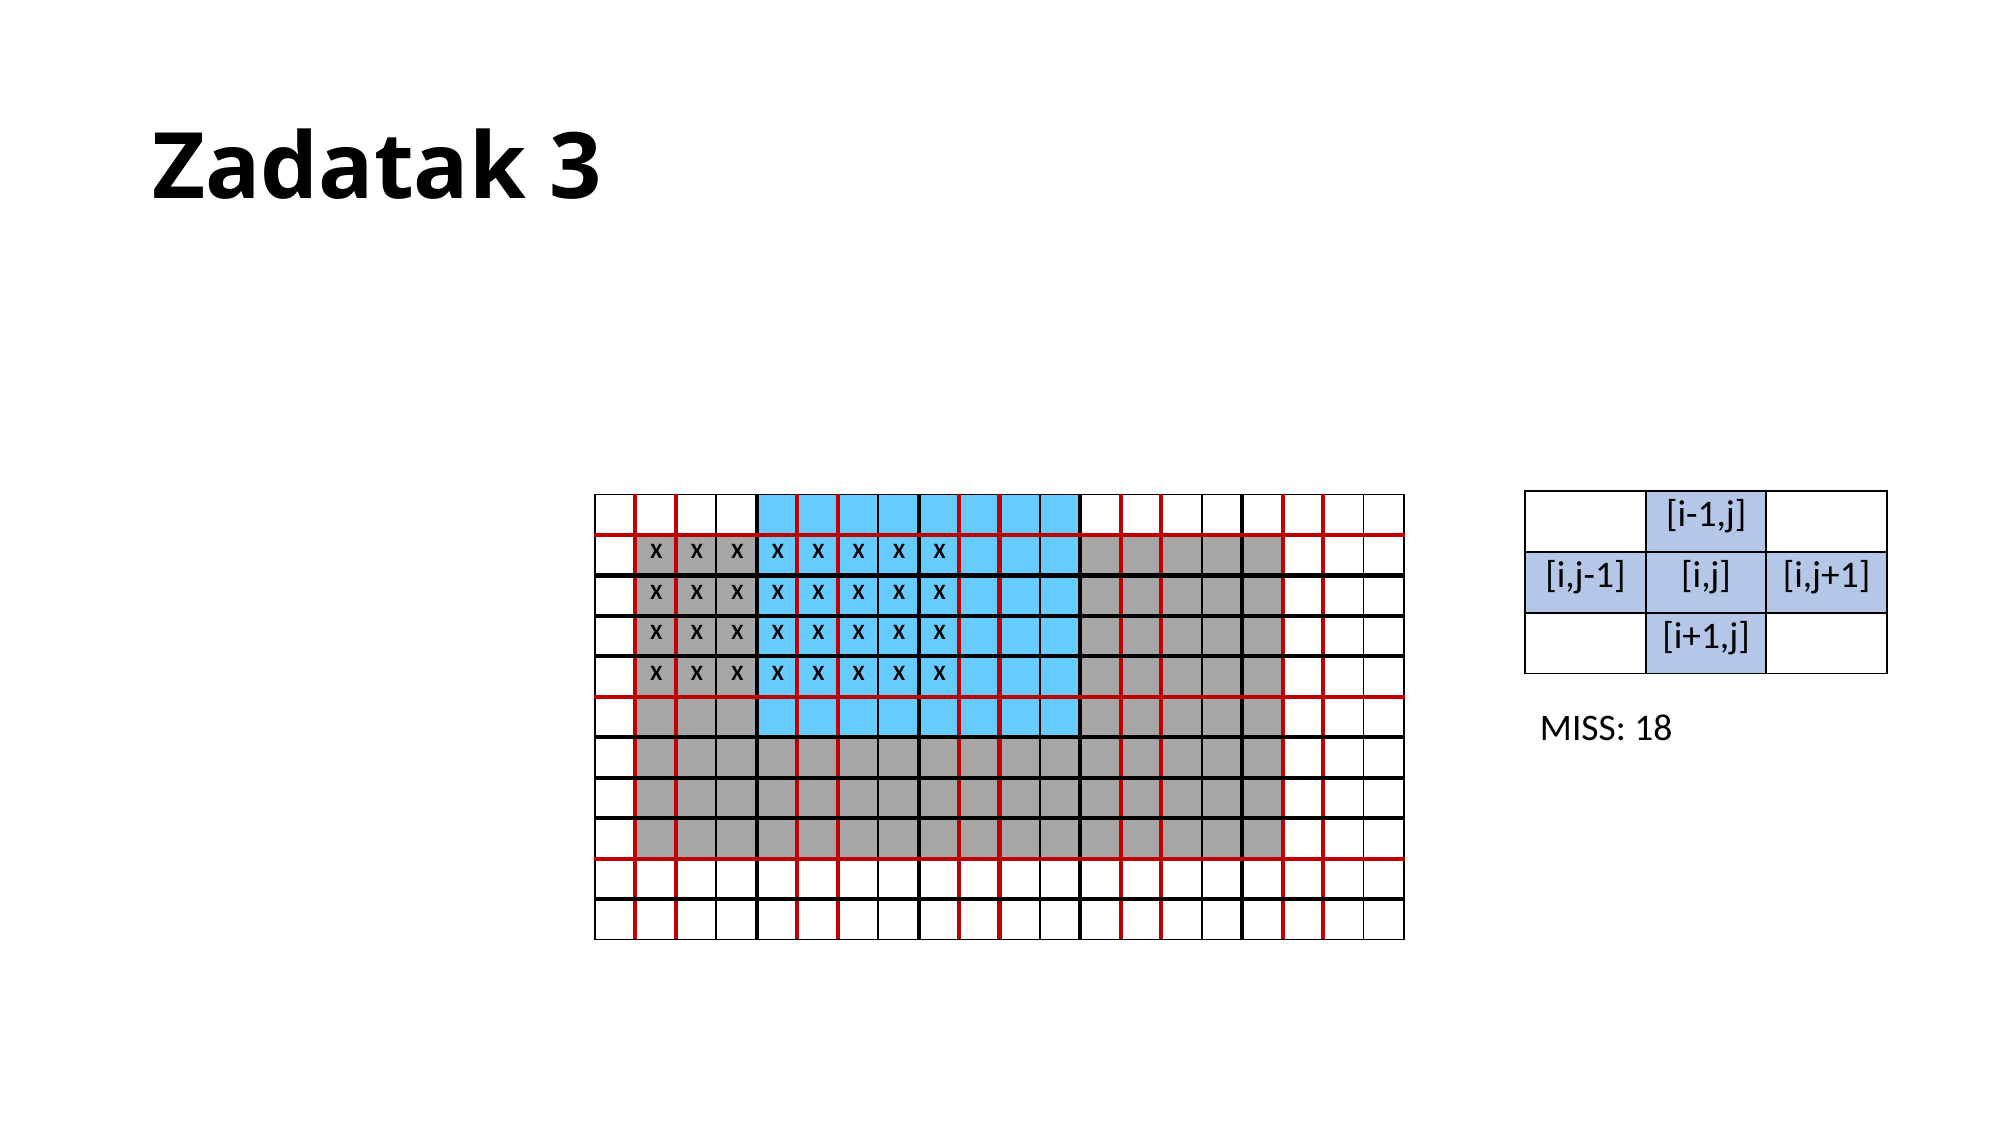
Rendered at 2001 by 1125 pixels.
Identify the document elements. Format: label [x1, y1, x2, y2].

table_cell [1163, 820, 1201, 857]
table_cell [1767, 614, 1886, 673]
table_header [1285, 495, 1321, 533]
table_cell [596, 537, 633, 573]
table_cell [879, 537, 917, 573]
table_cell [1325, 537, 1363, 573]
table_cell [596, 658, 633, 695]
table_cell [1203, 901, 1240, 939]
table_cell [678, 658, 715, 695]
table_cell [678, 618, 715, 654]
table_cell [961, 739, 997, 776]
table_cell [840, 658, 877, 695]
table_cell [1163, 861, 1201, 897]
table_cell [1325, 578, 1363, 614]
table_cell [759, 537, 795, 573]
table_cell [717, 658, 755, 695]
table_header [1325, 495, 1363, 533]
table_cell [1325, 861, 1363, 897]
table_cell [1285, 578, 1321, 614]
table_cell [1123, 658, 1159, 695]
table_cell [1041, 739, 1078, 776]
table_cell [1002, 618, 1039, 654]
table_cell [1163, 658, 1201, 695]
table_header [1767, 492, 1886, 551]
table_cell [1163, 739, 1201, 776]
table_cell [759, 820, 795, 857]
table_cell [1526, 614, 1645, 673]
table_header [759, 495, 795, 533]
table_cell [1123, 537, 1159, 573]
table_cell [961, 780, 997, 816]
table_cell [1364, 780, 1403, 816]
table_header [1203, 495, 1240, 533]
table_cell [799, 537, 836, 573]
table_cell [799, 739, 836, 776]
table_cell [1082, 901, 1119, 939]
table_cell [717, 739, 755, 776]
table_cell [1526, 553, 1645, 612]
table_cell [717, 820, 755, 857]
table_cell [1123, 820, 1159, 857]
table_cell [1325, 618, 1363, 654]
table_header [1082, 495, 1119, 533]
table_cell [759, 901, 795, 939]
table_cell [879, 901, 917, 939]
table_cell [799, 861, 836, 897]
table_cell [879, 658, 917, 695]
table_cell [678, 699, 715, 735]
table_cell [1285, 618, 1321, 654]
table_cell [596, 739, 633, 776]
table_cell [637, 578, 674, 614]
table_cell [1163, 537, 1201, 573]
table_cell [1285, 699, 1321, 735]
table_cell [879, 861, 917, 897]
table_cell [1082, 618, 1119, 654]
table_cell [1364, 739, 1403, 776]
table_cell [1203, 780, 1240, 816]
table_cell [840, 861, 877, 897]
table_cell [1123, 861, 1159, 897]
table_cell [717, 861, 755, 897]
table_cell [637, 699, 674, 735]
table_cell [1002, 699, 1039, 735]
table_cell [879, 820, 917, 857]
table_cell [678, 901, 715, 939]
table_cell [1244, 780, 1281, 816]
table_header [879, 495, 917, 533]
table_cell [1082, 780, 1119, 816]
table_cell [1364, 699, 1403, 735]
table_cell [1364, 618, 1403, 654]
table_cell [759, 658, 795, 695]
table_header [1163, 495, 1201, 533]
table_cell [1123, 578, 1159, 614]
table_cell [1082, 537, 1119, 573]
table_cell [1082, 820, 1119, 857]
table_cell [1123, 739, 1159, 776]
table_cell [1203, 739, 1240, 776]
table_cell [961, 861, 997, 897]
table_cell [1203, 578, 1240, 614]
table_cell [1041, 901, 1078, 939]
table_cell [637, 901, 674, 939]
table_cell [1325, 901, 1363, 939]
table_cell [1244, 820, 1281, 857]
table_cell [1041, 537, 1078, 573]
table_cell [717, 578, 755, 614]
table_cell [921, 699, 957, 735]
table_cell [921, 820, 957, 857]
table_header [1647, 492, 1765, 551]
table_cell [1163, 618, 1201, 654]
table_cell [961, 699, 997, 735]
table_cell [799, 618, 836, 654]
table_cell [840, 739, 877, 776]
table_header [921, 495, 957, 533]
table_cell [717, 780, 755, 816]
table_cell [840, 820, 877, 857]
table_cell [840, 578, 877, 614]
table_cell [717, 901, 755, 939]
table_cell [961, 658, 997, 695]
table_cell [596, 699, 633, 735]
table_cell [1123, 780, 1159, 816]
table_cell [879, 578, 917, 614]
title [137, 59, 1863, 278]
table_cell [921, 861, 957, 897]
table_cell [1002, 820, 1039, 857]
table_cell [1203, 699, 1240, 735]
table_cell [1364, 537, 1403, 573]
table_cell [921, 618, 957, 654]
table_header [961, 495, 997, 533]
table_cell [637, 780, 674, 816]
table_header [637, 495, 674, 533]
table_cell [678, 820, 715, 857]
table_cell [1325, 820, 1363, 857]
table_cell [1002, 578, 1039, 614]
table_cell [1244, 618, 1281, 654]
table_cell [961, 901, 997, 939]
table_cell [637, 861, 674, 897]
table_cell [678, 537, 715, 573]
table_header [1041, 495, 1078, 533]
table_cell [1203, 537, 1240, 573]
table_cell [921, 658, 957, 695]
table_cell [1244, 578, 1281, 614]
table_cell [678, 861, 715, 897]
table_cell [717, 699, 755, 735]
table_cell [759, 618, 795, 654]
table_cell [1767, 553, 1886, 612]
table_cell [1002, 901, 1039, 939]
table_cell [1082, 739, 1119, 776]
table_cell [1325, 780, 1363, 816]
table_cell [596, 780, 633, 816]
table_header [1123, 495, 1159, 533]
table_cell [1163, 780, 1201, 816]
table_cell [840, 537, 877, 573]
table_cell [1082, 578, 1119, 614]
table_cell [1647, 553, 1765, 612]
table_cell [1244, 537, 1281, 573]
table_cell [1285, 739, 1321, 776]
table_cell [1163, 699, 1201, 735]
table_cell [678, 780, 715, 816]
table_cell [1041, 658, 1078, 695]
table_cell [1123, 699, 1159, 735]
table_cell [799, 578, 836, 614]
table_cell [1041, 618, 1078, 654]
table_cell [1203, 658, 1240, 695]
table_cell [1041, 780, 1078, 816]
table_cell [1364, 820, 1403, 857]
table_cell [1647, 614, 1765, 673]
table_cell [879, 780, 917, 816]
table_cell [1002, 861, 1039, 897]
table_cell [1041, 578, 1078, 614]
table_header [717, 495, 755, 533]
table_cell [840, 699, 877, 735]
table_cell [596, 861, 633, 897]
table_cell [1203, 861, 1240, 897]
table_header [1002, 495, 1039, 533]
table_cell [1244, 658, 1281, 695]
table_cell [799, 820, 836, 857]
table_cell [717, 537, 755, 573]
table_cell [1285, 861, 1321, 897]
table_cell [717, 618, 755, 654]
table_cell [637, 537, 674, 573]
table_cell [961, 578, 997, 614]
table_cell [596, 578, 633, 614]
table_cell [1364, 861, 1403, 897]
table_cell [799, 658, 836, 695]
table_header [1526, 492, 1645, 551]
table_cell [1364, 901, 1403, 939]
table_cell [1002, 780, 1039, 816]
table_cell [1325, 739, 1363, 776]
table_cell [799, 780, 836, 816]
table_cell [1364, 578, 1403, 614]
table_cell [921, 901, 957, 939]
table_cell [1163, 901, 1201, 939]
table_cell [1285, 537, 1321, 573]
table_cell [1002, 739, 1039, 776]
table_cell [759, 739, 795, 776]
table_cell [921, 780, 957, 816]
table_header [1364, 495, 1403, 533]
table_cell [759, 780, 795, 816]
table_cell [1123, 901, 1159, 939]
table_cell [1285, 658, 1321, 695]
table_cell [1325, 699, 1363, 735]
table_cell [1002, 537, 1039, 573]
table_cell [840, 901, 877, 939]
table_cell [1244, 861, 1281, 897]
table_cell [1203, 820, 1240, 857]
table_cell [921, 537, 957, 573]
table_cell [799, 699, 836, 735]
table_header [1244, 495, 1281, 533]
text_box [1525, 695, 1887, 755]
table_cell [596, 901, 633, 939]
table_cell [799, 901, 836, 939]
table_cell [1041, 820, 1078, 857]
table_cell [840, 780, 877, 816]
table_cell [961, 820, 997, 857]
table_cell [1285, 820, 1321, 857]
table_cell [1041, 699, 1078, 735]
table_cell [879, 699, 917, 735]
table_cell [1041, 861, 1078, 897]
table_cell [678, 739, 715, 776]
table_cell [678, 578, 715, 614]
table_cell [961, 618, 997, 654]
table_cell [879, 618, 917, 654]
table_cell [596, 820, 633, 857]
table_cell [921, 578, 957, 614]
table_cell [961, 537, 997, 573]
table_cell [1163, 578, 1201, 614]
table_header [799, 495, 836, 533]
table_cell [1364, 658, 1403, 695]
table_cell [637, 618, 674, 654]
table_cell [759, 699, 795, 735]
table_header [596, 495, 633, 533]
table_cell [1203, 618, 1240, 654]
table_cell [1325, 658, 1363, 695]
table_cell [759, 861, 795, 897]
table_cell [1082, 699, 1119, 735]
table_cell [1244, 901, 1281, 939]
table_header [840, 495, 877, 533]
table_cell [596, 618, 633, 654]
table_cell [637, 739, 674, 776]
table_cell [1002, 658, 1039, 695]
table_cell [637, 658, 674, 695]
table_cell [1285, 901, 1321, 939]
table_cell [1244, 699, 1281, 735]
table_cell [1244, 739, 1281, 776]
table_cell [921, 739, 957, 776]
table_cell [1082, 658, 1119, 695]
table_cell [637, 820, 674, 857]
table_cell [879, 739, 917, 776]
table_cell [1285, 780, 1321, 816]
table_cell [1123, 618, 1159, 654]
table_cell [1082, 861, 1119, 897]
table_cell [759, 578, 795, 614]
table_header [678, 495, 715, 533]
table_cell [840, 618, 877, 654]
